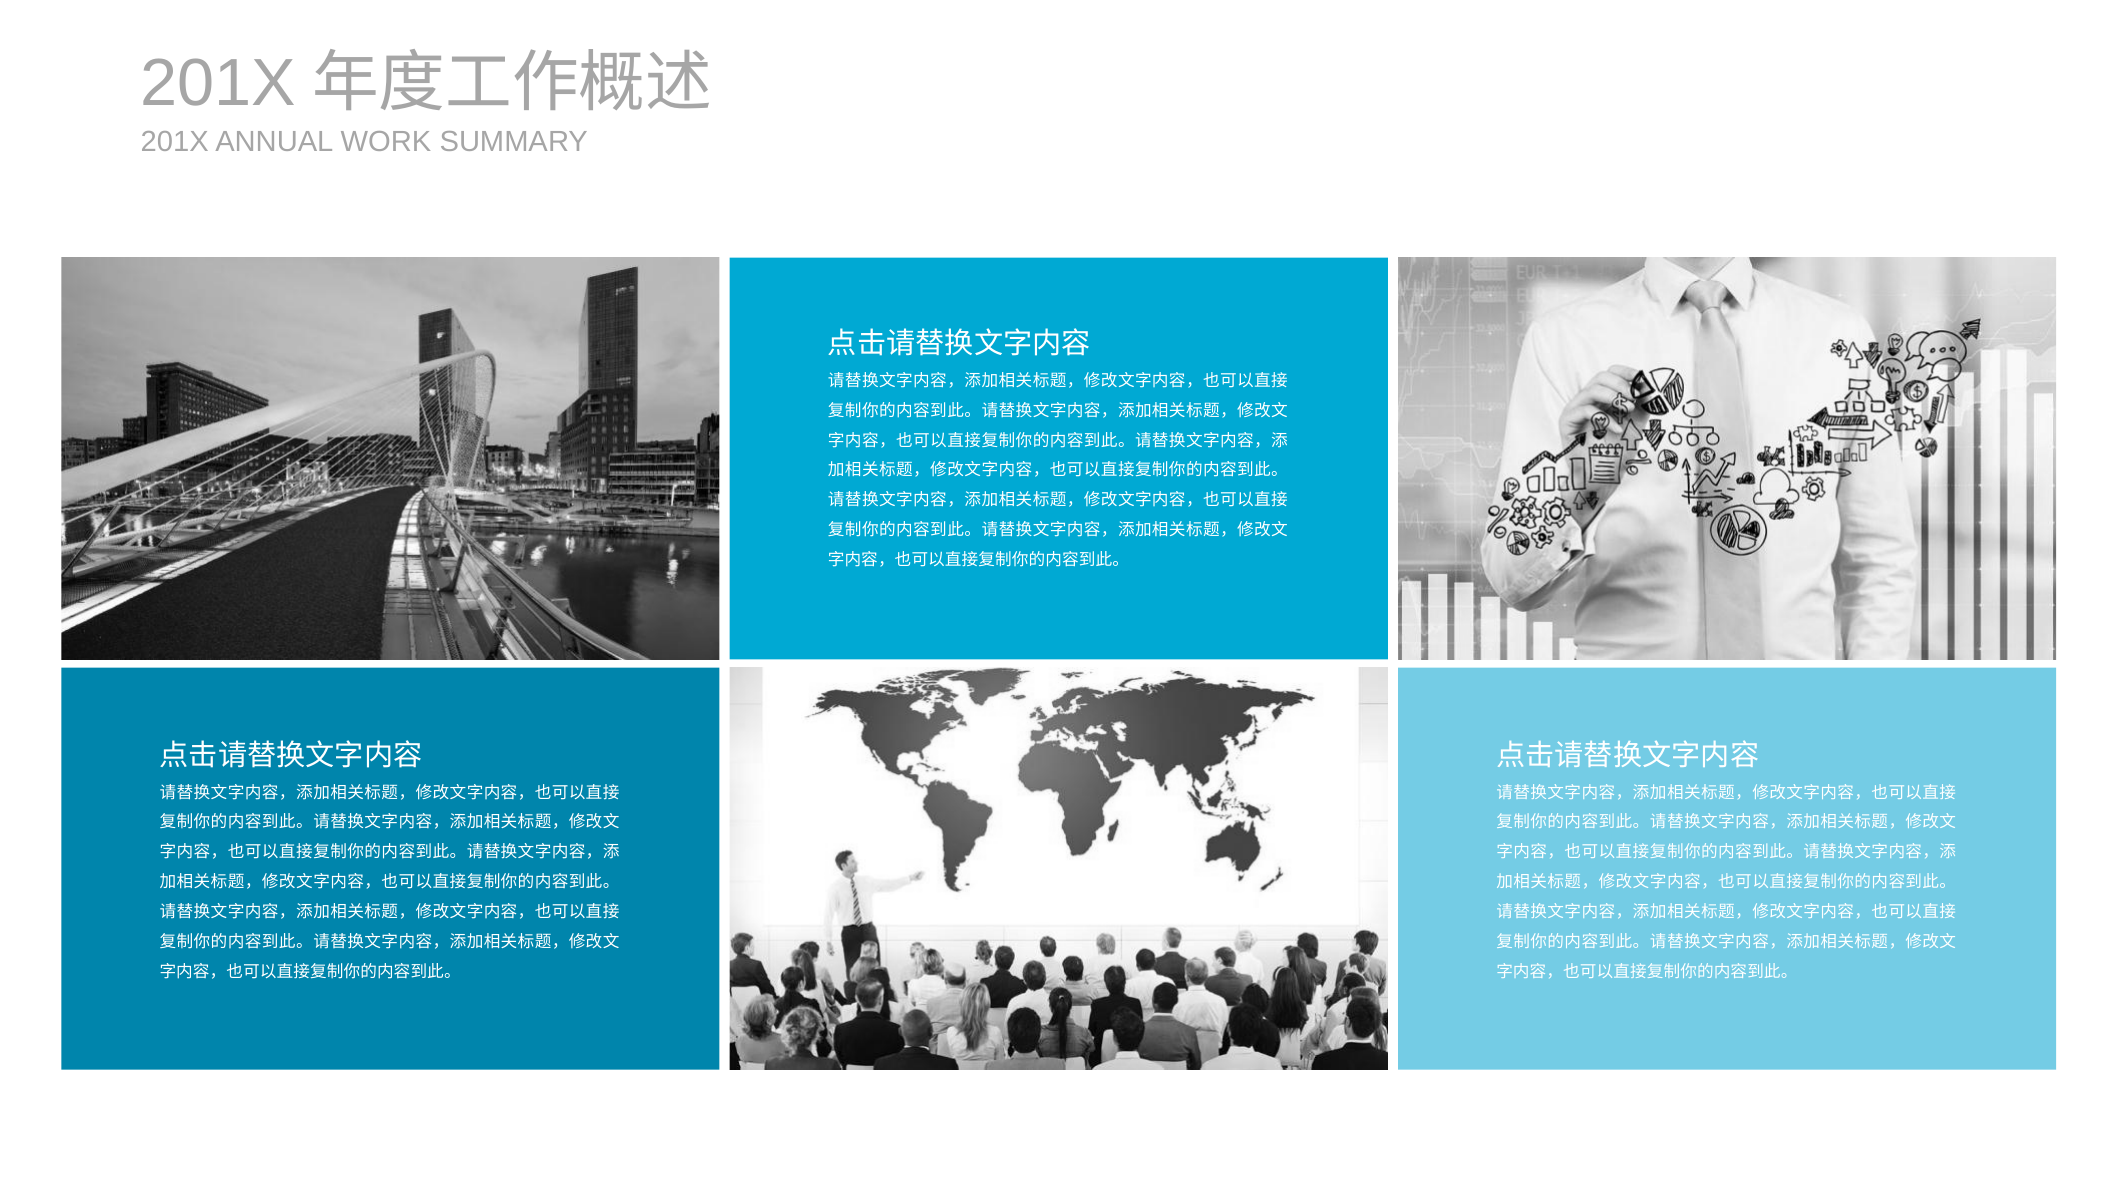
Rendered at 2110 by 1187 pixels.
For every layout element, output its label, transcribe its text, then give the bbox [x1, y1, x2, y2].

text_box [60, 667, 721, 1071]
text_box 点击请替换文字内容 请替换文字内容，添加相关标题，修改文字内容，也可以直接复制你的内容到此。请替换文字内容，添加相关标题，修改文字内容，也可以直接复制你的内容到此。请替换文字内容，添加相关标题，修改文字内容，也可以直接复制你的内容到此。请替换文字内容，添加相关标题，修改文字内容，也可以直接复制你的内容到此。请替换文字内容，添加相关标题，修改文字内容，也可以直接复制你的内容到此。 [828, 307, 1289, 570]
text_box [729, 667, 1389, 1071]
text_box 201X ANNUAL WORK SUMMARY [140, 122, 602, 158]
text_box 点击请替换文字内容 请替换文字内容，添加相关标题，修改文字内容，也可以直接复制你的内容到此。请替换文字内容，添加相关标题，修改文字内容，也可以直接复制你的内容到此。请替换文字内容，添加相关标题，修改文字内容，也可以直接复制你的内容到此。请替换文字内容，添加相关标题，修改文字内容，也可以直接复制你的内容到此。请替换文字内容，添加相关标题，修改文字内容，也可以直接复制你的内容到此。 [159, 718, 621, 982]
text_box [60, 257, 721, 660]
text_box [729, 257, 1389, 660]
text_box [1397, 667, 2057, 1071]
text_box 201X年度工作概述 [140, 38, 789, 119]
text_box 点击请替换文字内容 请替换文字内容，添加相关标题，修改文字内容，也可以直接复制你的内容到此。请替换文字内容，添加相关标题，修改文字内容，也可以直接复制你的内容到此。请替换文字内容，添加相关标题，修改文字内容，也可以直接复制你的内容到此。请替换文字内容，添加相关标题，修改文字内容，也可以直接复制你的内容到此。请替换文字内容，添加相关标题，修改文字内容，也可以直接复制你的内容到此。 [1496, 718, 1958, 982]
text_box [1397, 257, 2057, 660]
